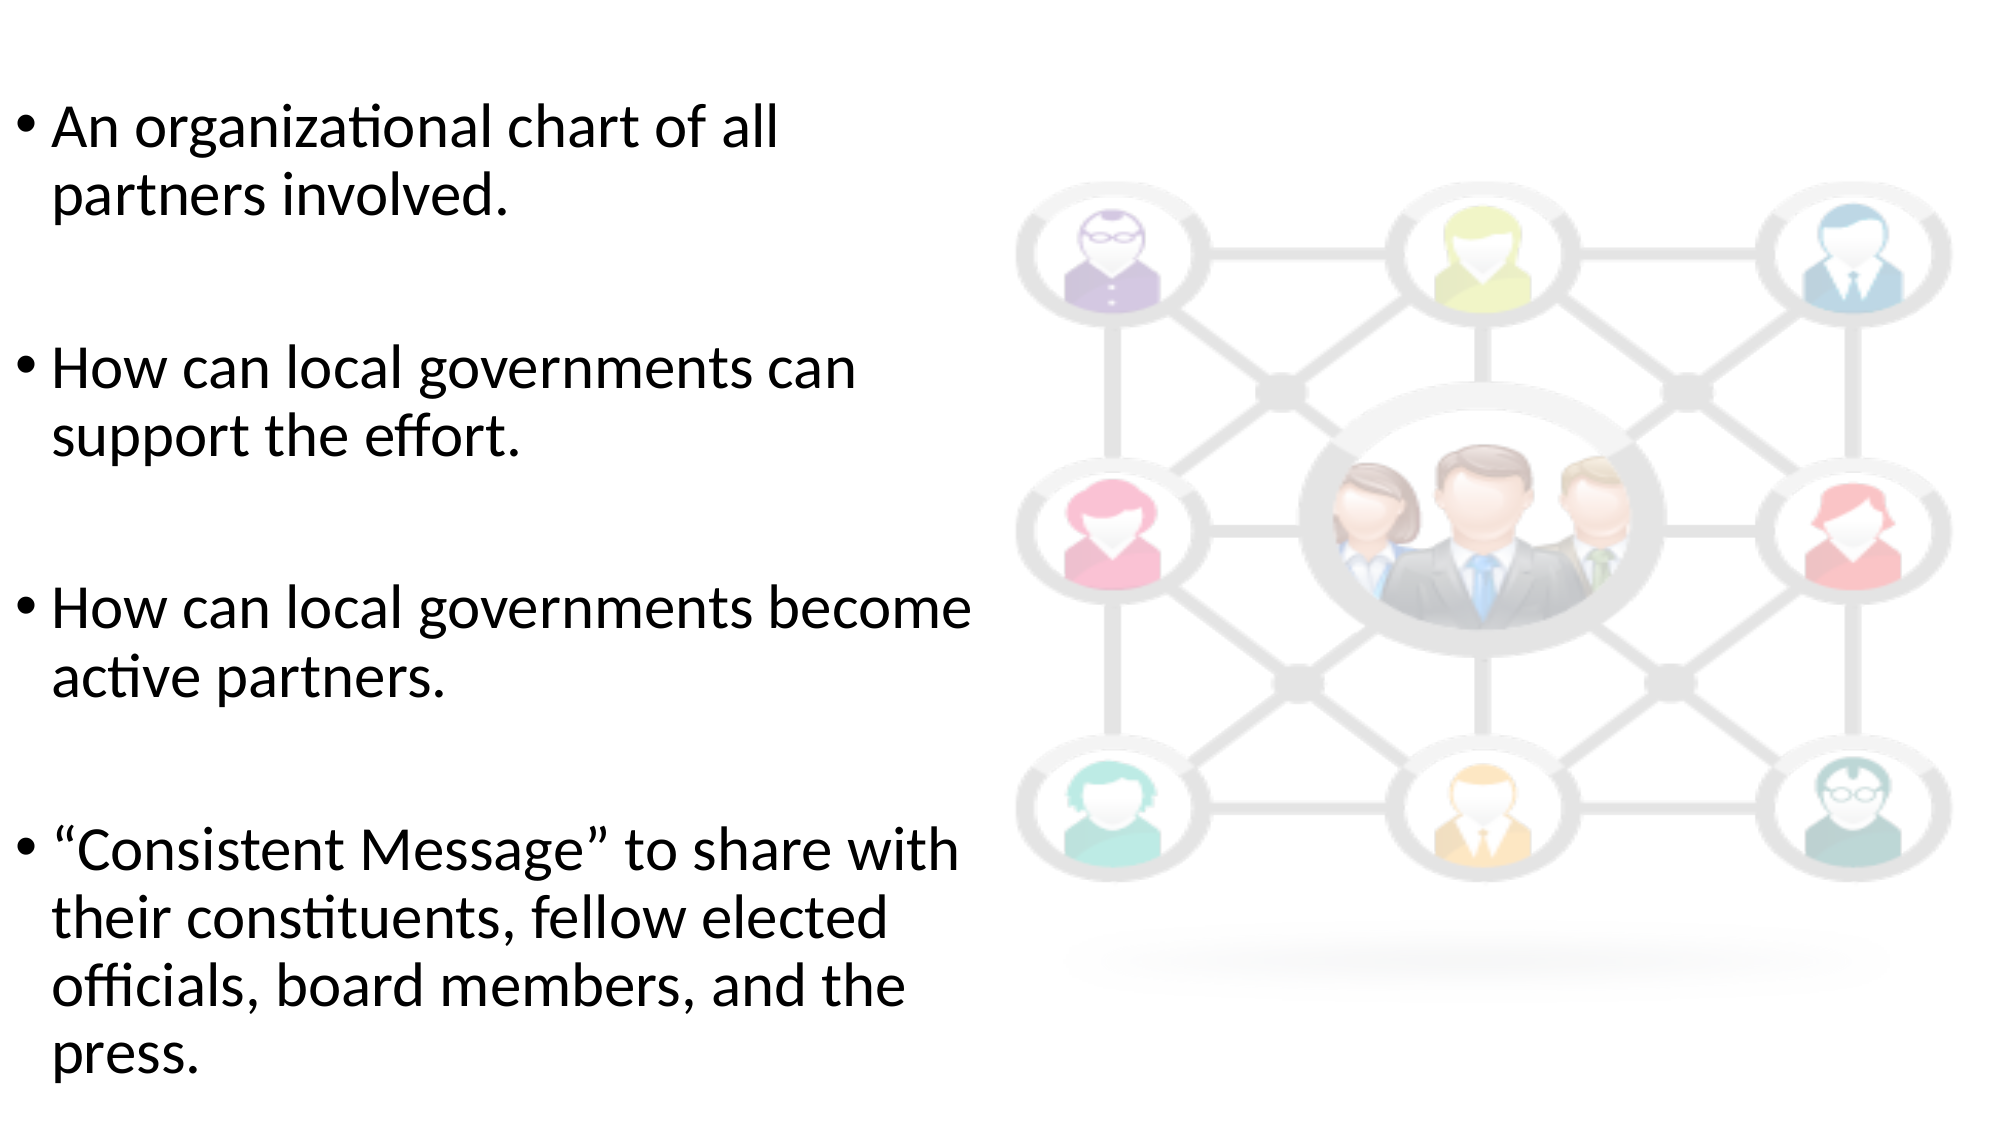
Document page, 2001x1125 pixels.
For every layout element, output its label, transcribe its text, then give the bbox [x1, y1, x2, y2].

picture [1001, 177, 1973, 1014]
list An organizational chart of all partners involved. How can local governments can support the effort. How can local governments become active partners. “Consistent Message” to share with their constituents, fellow elected officials, board members, and the press. [0, 0, 1022, 1103]
